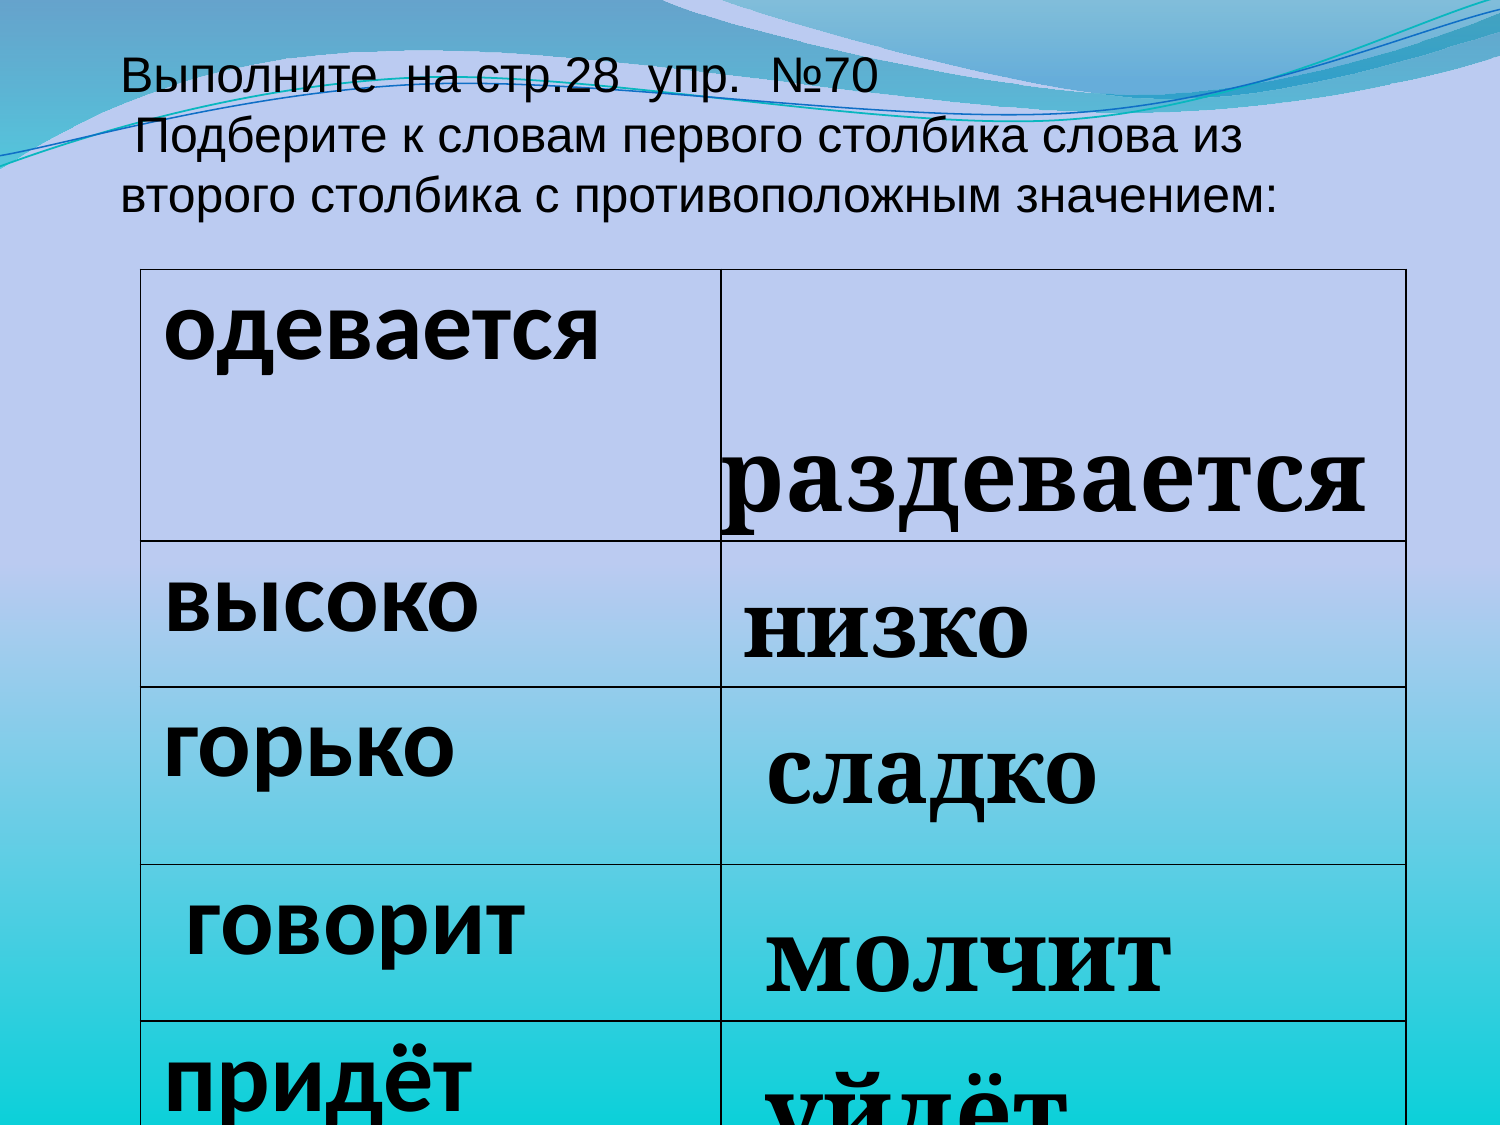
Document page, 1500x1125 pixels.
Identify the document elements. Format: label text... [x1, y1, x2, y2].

text_box Выполните на стр.28 упр. №70 Подберите к словам первого столбика слова из второго столбика с противоположным значением: [105, 35, 1395, 230]
table_cell говорит [141, 865, 720, 1020]
table_cell сладко [722, 688, 1405, 864]
table_cell высоко [141, 542, 720, 686]
table_cell горько [141, 688, 720, 864]
table_cell придёт [141, 1022, 720, 1125]
table_header одевается [141, 270, 720, 540]
table_cell молчит [722, 865, 1405, 1020]
table_cell уйдёт [722, 1022, 1405, 1125]
table_header раздевается [722, 270, 1405, 540]
table_cell низко [722, 542, 1405, 686]
